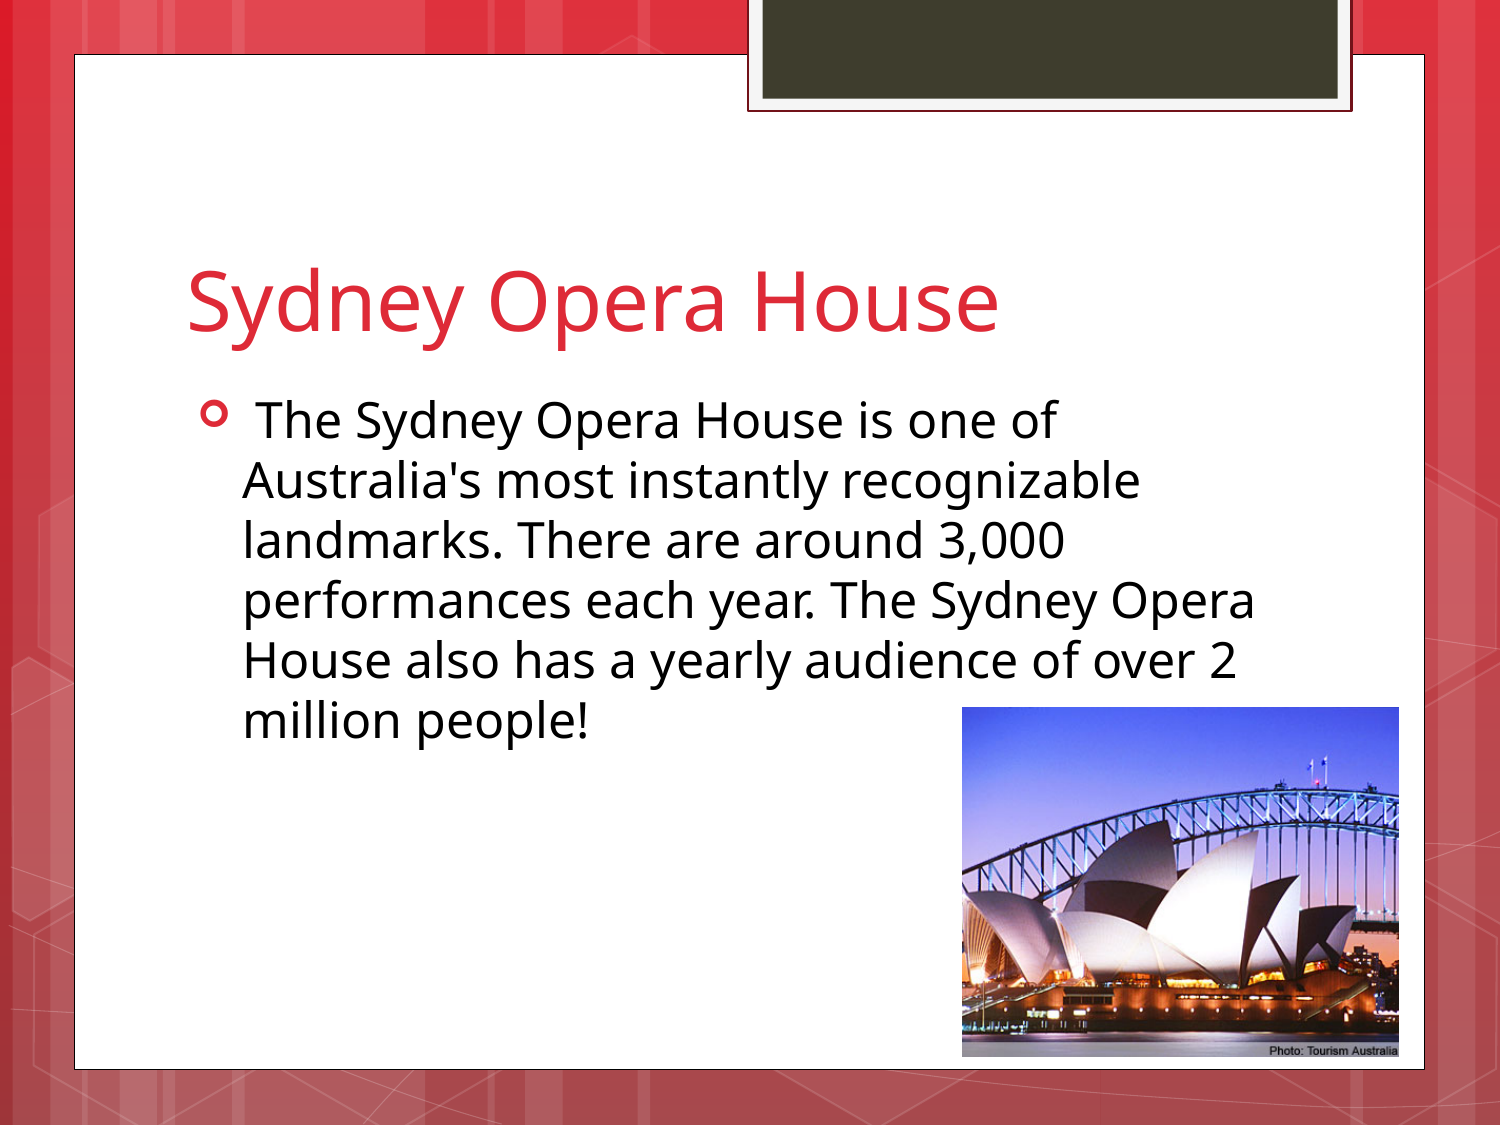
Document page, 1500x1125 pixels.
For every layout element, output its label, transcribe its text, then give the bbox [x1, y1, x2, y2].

title Sydney Opera House [171, 168, 1324, 357]
list The Sydney Opera House is one of Australia's most instantly recognizable landmarks. There are around 3,000 performances each year. The Sydney Opera House also has a yearly audience of over 2 million people! [171, 381, 1283, 957]
picture [962, 707, 1399, 1057]
